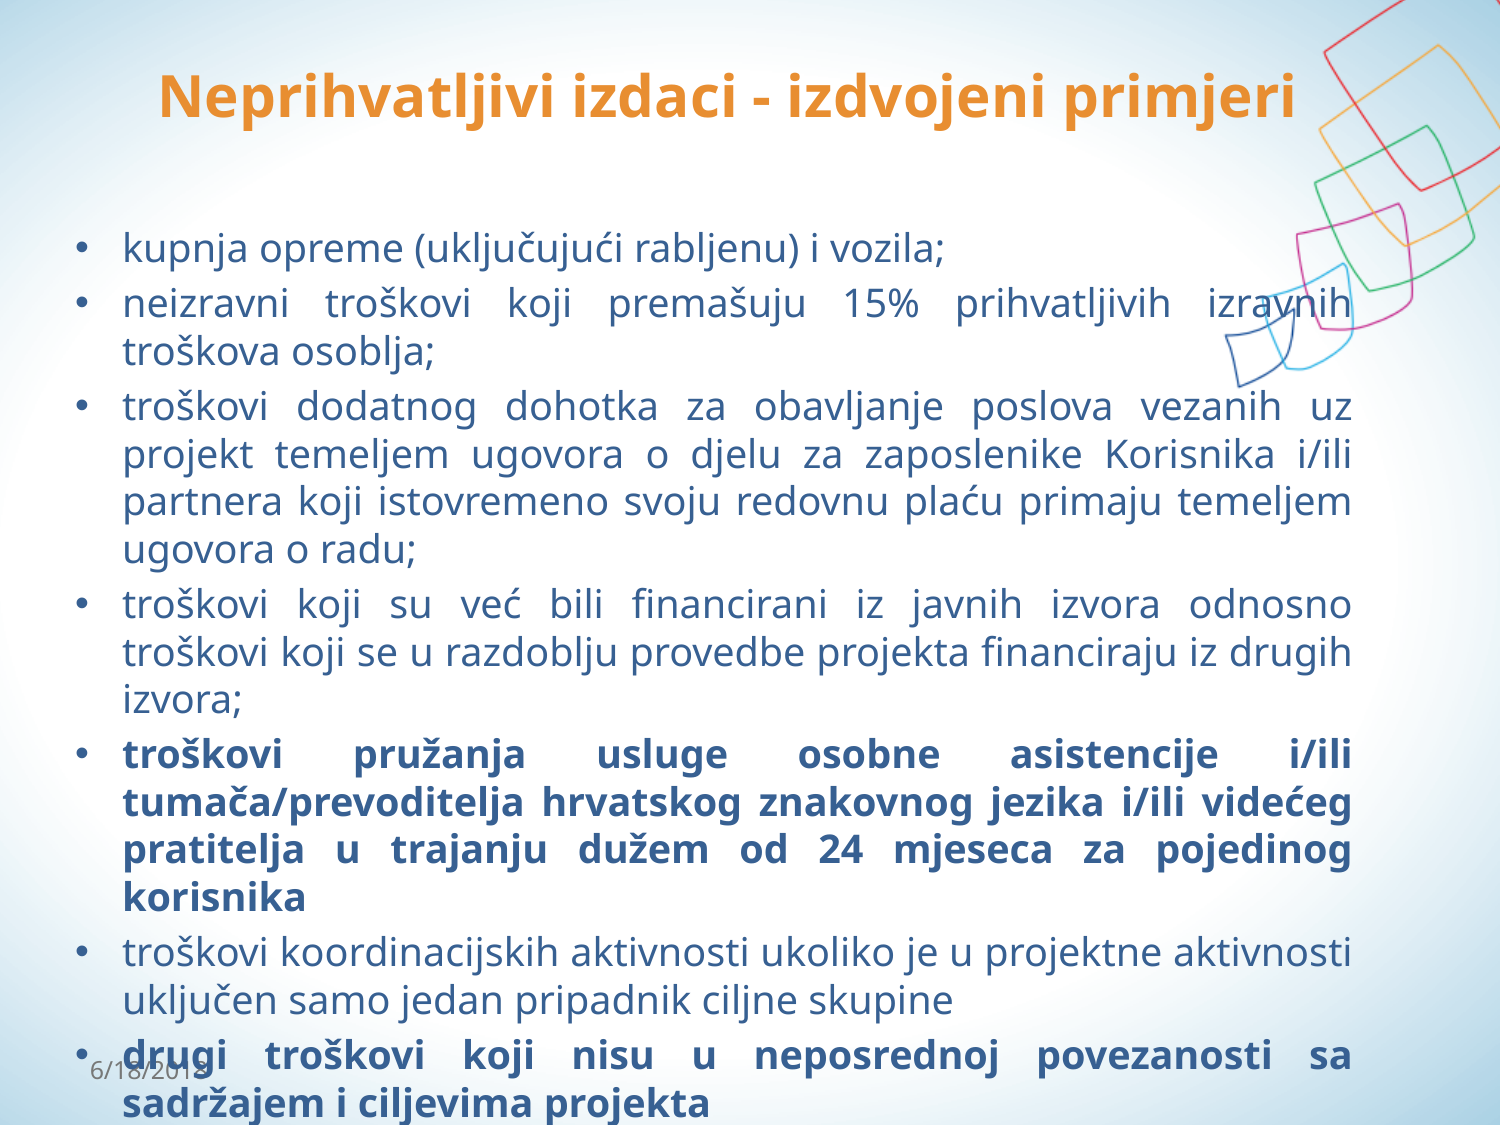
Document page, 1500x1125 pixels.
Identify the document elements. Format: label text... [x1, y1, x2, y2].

title Neprihvatljivi izdaci - izdvojeni primjeri [141, 0, 1329, 188]
text_box kupnja opreme (uključujući rabljenu) i vozila; neizravni troškovi koji premašuju 15% prihvatljivih izravnih troškova osoblja; troškovi dodatnog dohotka za obavljanje poslova vezanih uz projekt temeljem ugovora o djelu za zaposlenike Korisnika i/ili partnera koji istovremeno svoju redovnu plaću primaju temeljem ugovora o radu; troškovi koji su već bili financirani iz javnih izvora odnosno troškovi koji se u razdoblju provedbe projekta financiraju iz drugih izvora; troškovi pružanja usluge osobne asistencije i/ili tumača/prevoditelja hrvatskog znakovnog jezika i/ili videćeg pratitelja u trajanju dužem od 24 mjeseca za pojedinog korisnika troškovi koordinacijskih aktivnosti ukoliko je u projektne aktivnosti uključen samo jedan pripadnik ciljne skupine drugi troškovi koji nisu u neposrednoj povezanosti sa sadržajem i ciljevima projekta [60, 215, 1369, 1044]
